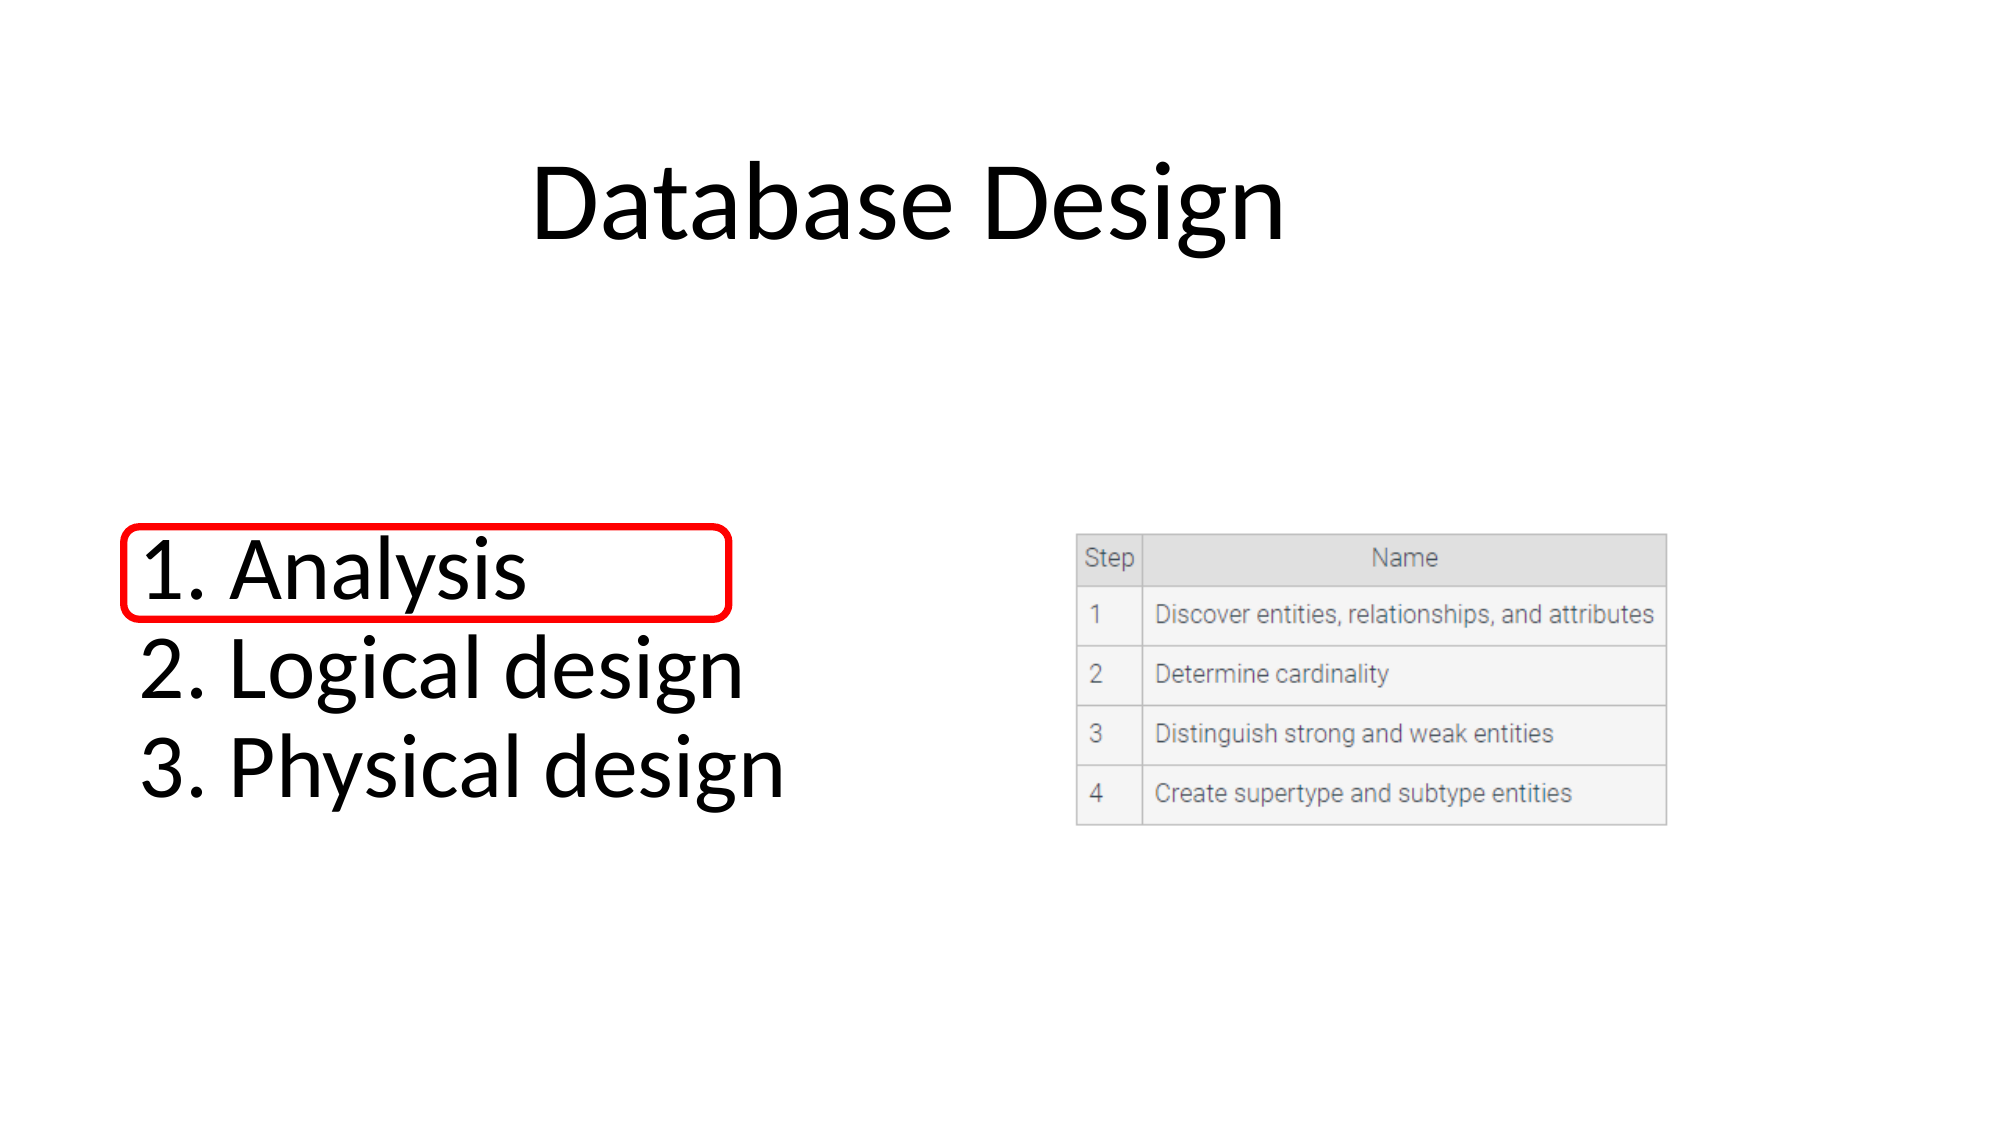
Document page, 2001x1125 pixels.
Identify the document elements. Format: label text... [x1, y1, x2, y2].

picture [1070, 526, 1680, 840]
text_box Database Design [515, 119, 1517, 270]
text_box [122, 525, 730, 621]
title 1. Analysis 2. Logical design 3. Physical design [123, 388, 965, 850]
